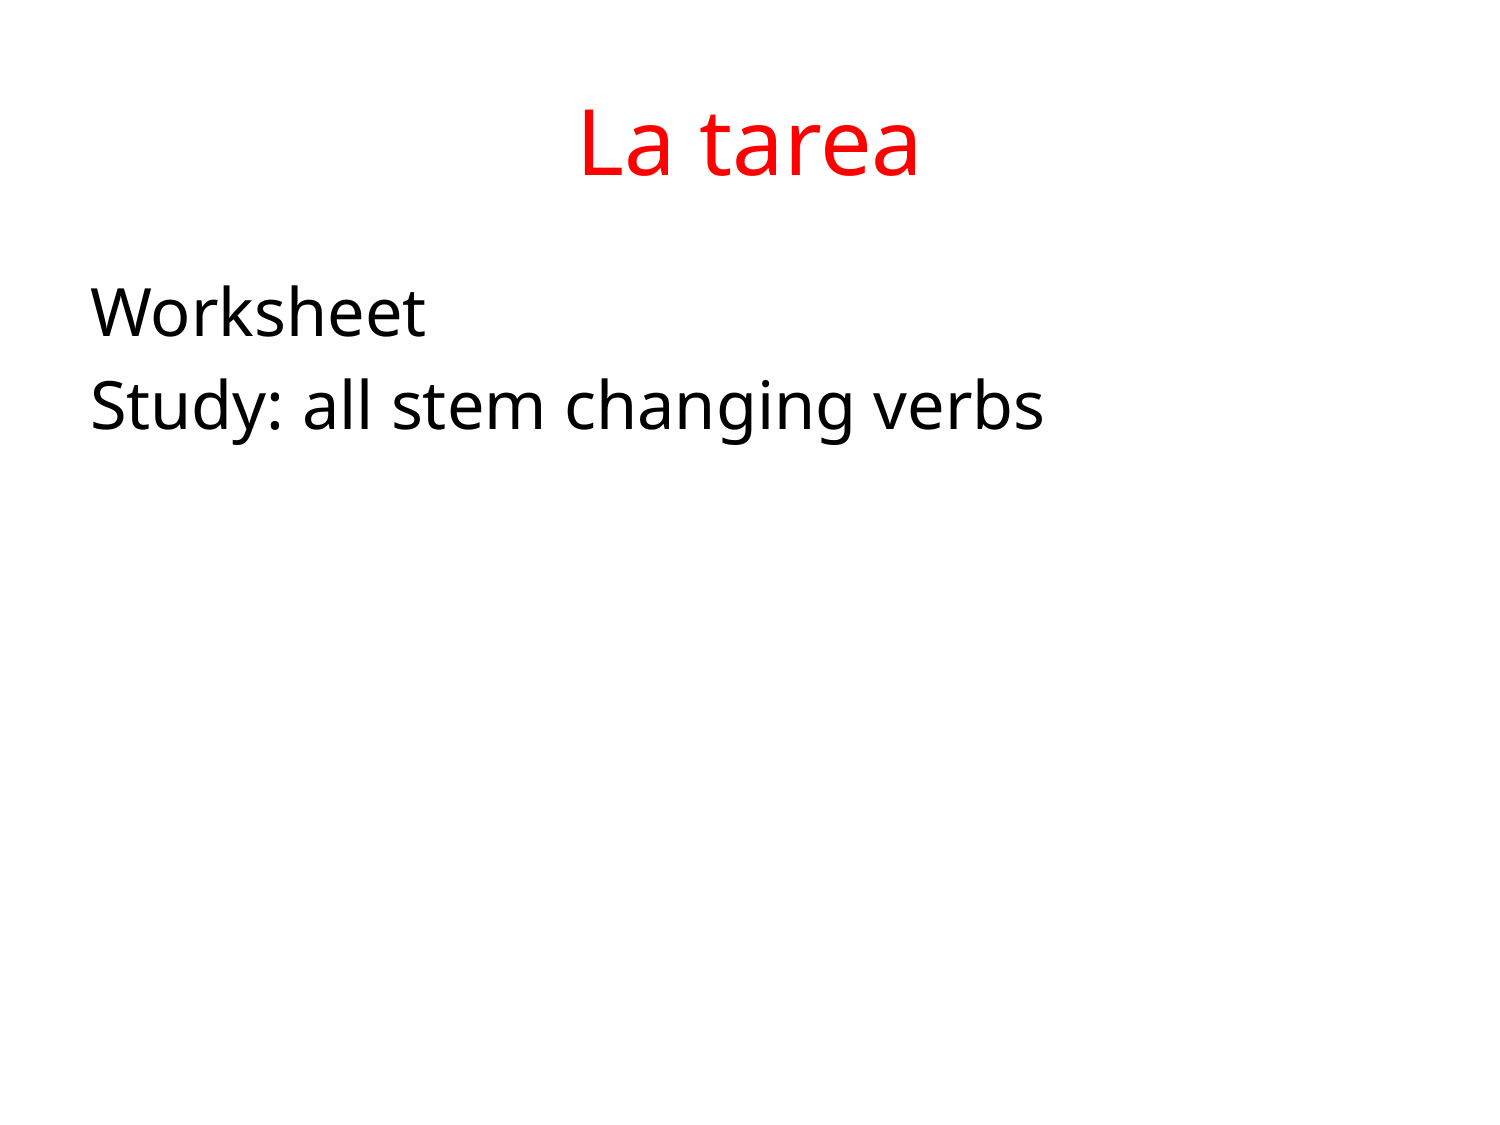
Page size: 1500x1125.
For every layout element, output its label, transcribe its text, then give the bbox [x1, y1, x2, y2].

title La tarea [75, 45, 1425, 233]
list Worksheet Study: all stem changing verbs [75, 262, 1425, 1005]
